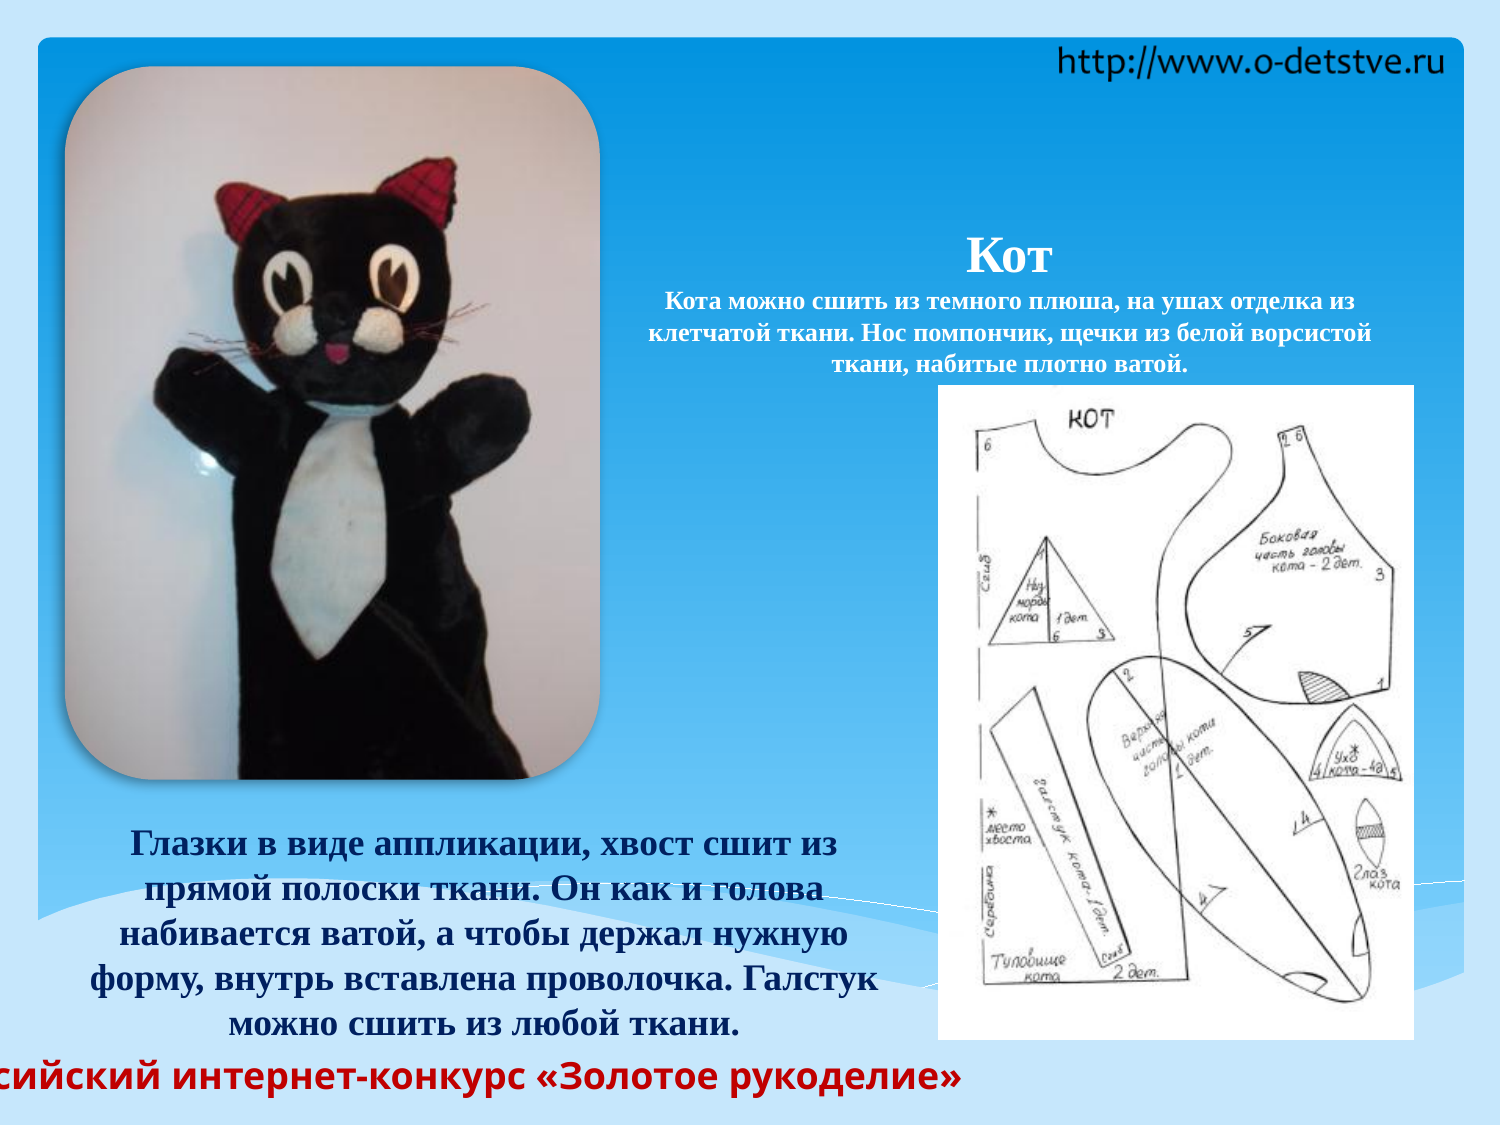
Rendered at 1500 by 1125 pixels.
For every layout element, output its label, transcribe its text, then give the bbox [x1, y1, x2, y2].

picture [64, 67, 601, 780]
title Кот Кота можно сшить из темного плюша, на ушах отделка из клетчатой ткани. Нос помпончик, щечки из белой ворсистой ткани, набитые плотно ватой. [606, 154, 1424, 386]
subtitle Глазки в виде аппликации, хвост сшит из прямой полоски ткани. Он как и голова набивается ватой, а чтобы держал нужную форму, внутрь вставлена проволочка. Галстук можно сшить из любой ткани. [53, 810, 916, 1044]
text_box II Всероссийский интернет-конкурс «Золотое рукоделие» [0, 1044, 979, 1105]
picture [938, 385, 1415, 1040]
picture [1033, 25, 1469, 108]
